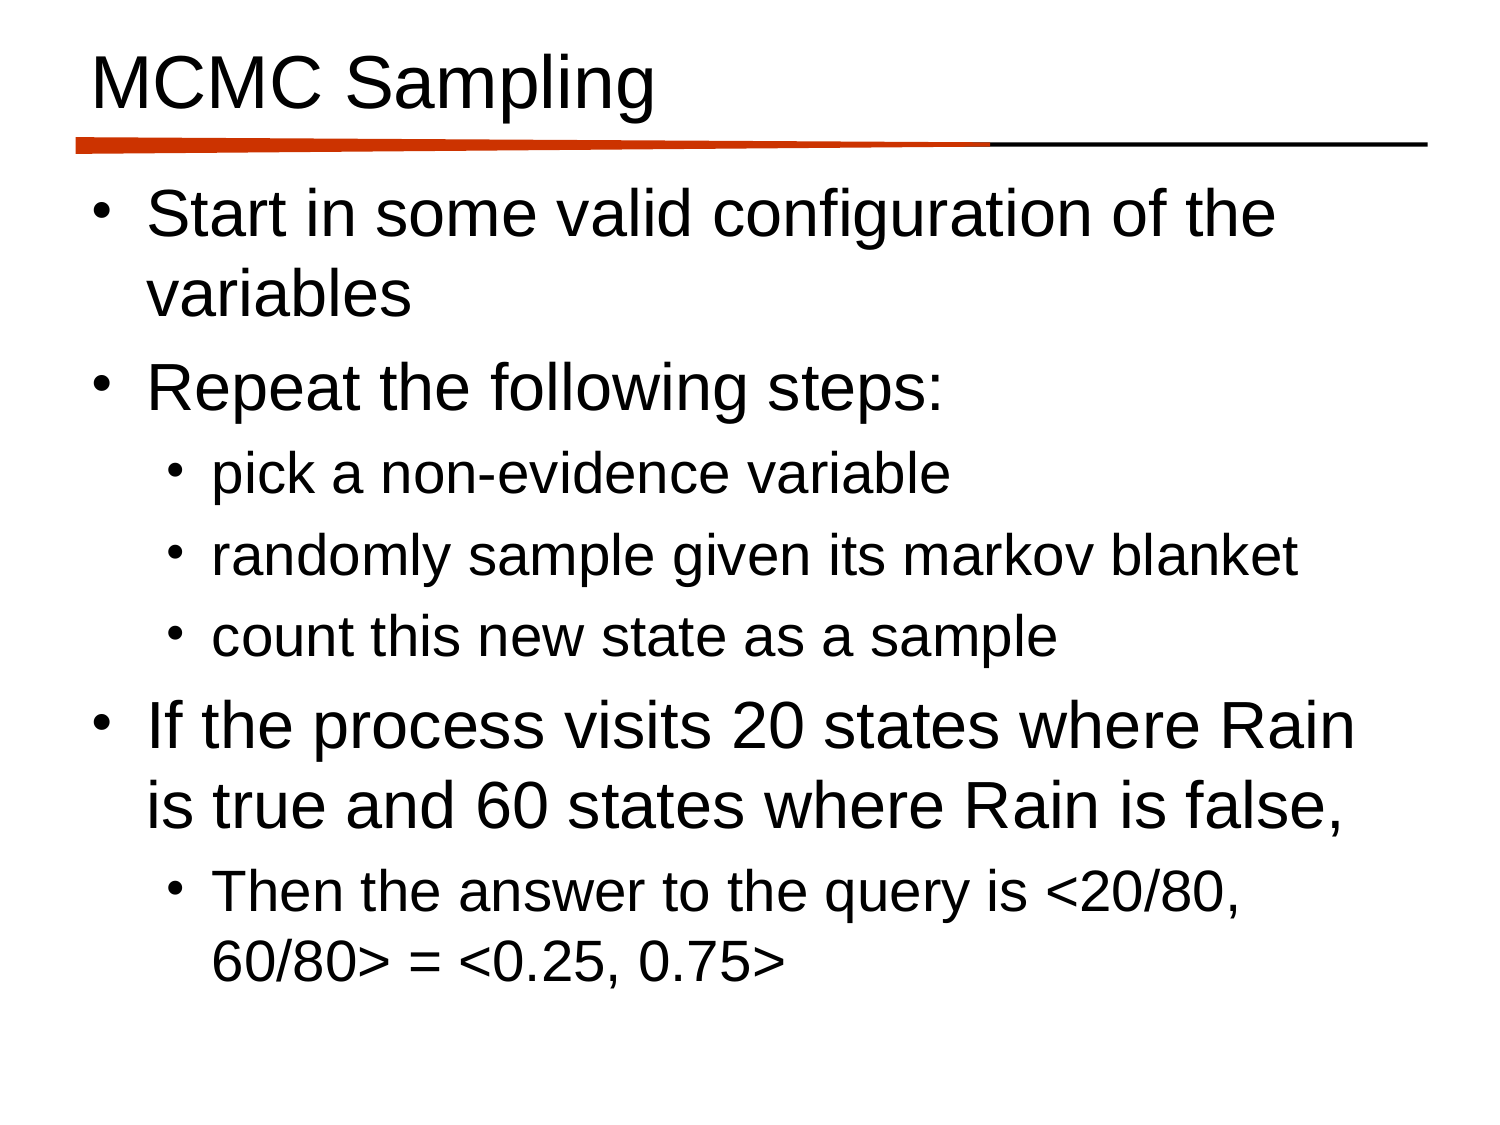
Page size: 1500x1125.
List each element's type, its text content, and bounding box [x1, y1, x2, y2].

title MCMC Sampling [74, 24, 1426, 133]
list Start in some valid configuration of the variables Repeat the following steps: pick a non-evidence variable randomly sample given its markov blanket count this new state as a sample If the process visits 20 states where Rain is true and 60 states where Rain is false, Then the answer to the query is <20/80, 60/80> = <0.25, 0.75> [74, 162, 1426, 1006]
